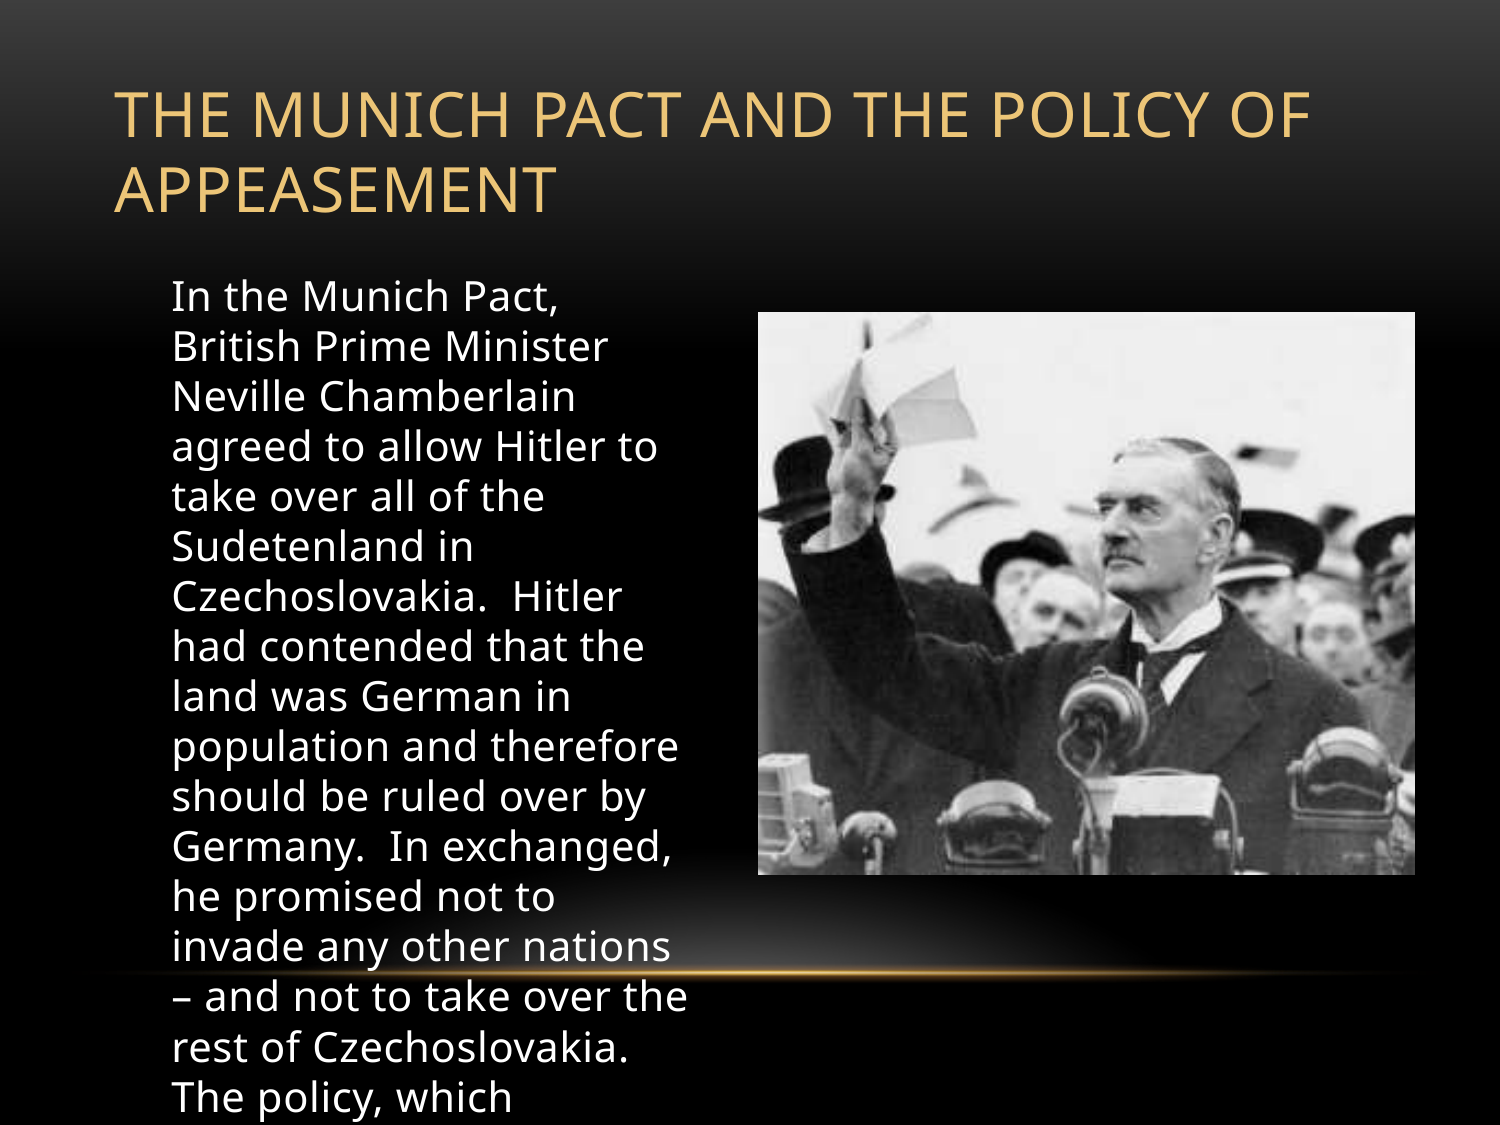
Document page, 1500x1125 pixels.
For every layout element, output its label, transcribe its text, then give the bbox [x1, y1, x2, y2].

picture [0, 0, 1500, 1125]
list In the Munich Pact, British Prime Minister Neville Chamberlain agreed to allow Hitler to take over all of the Sudetenland in Czechoslovakia. Hitler had contended that the land was German in population and therefore should be ruled over by Germany. In exchanged, he promised not to invade any other nations – and not to take over the rest of Czechoslovakia. The policy, which Chamberlain believed would guarantee “peace in our time” was quickly ignored by Hitler – he took over Czechoslovakia almost immediately. [99, 262, 713, 938]
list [757, 312, 1415, 876]
title The Munich Pact and the Policy of appeasement [99, 45, 1400, 233]
